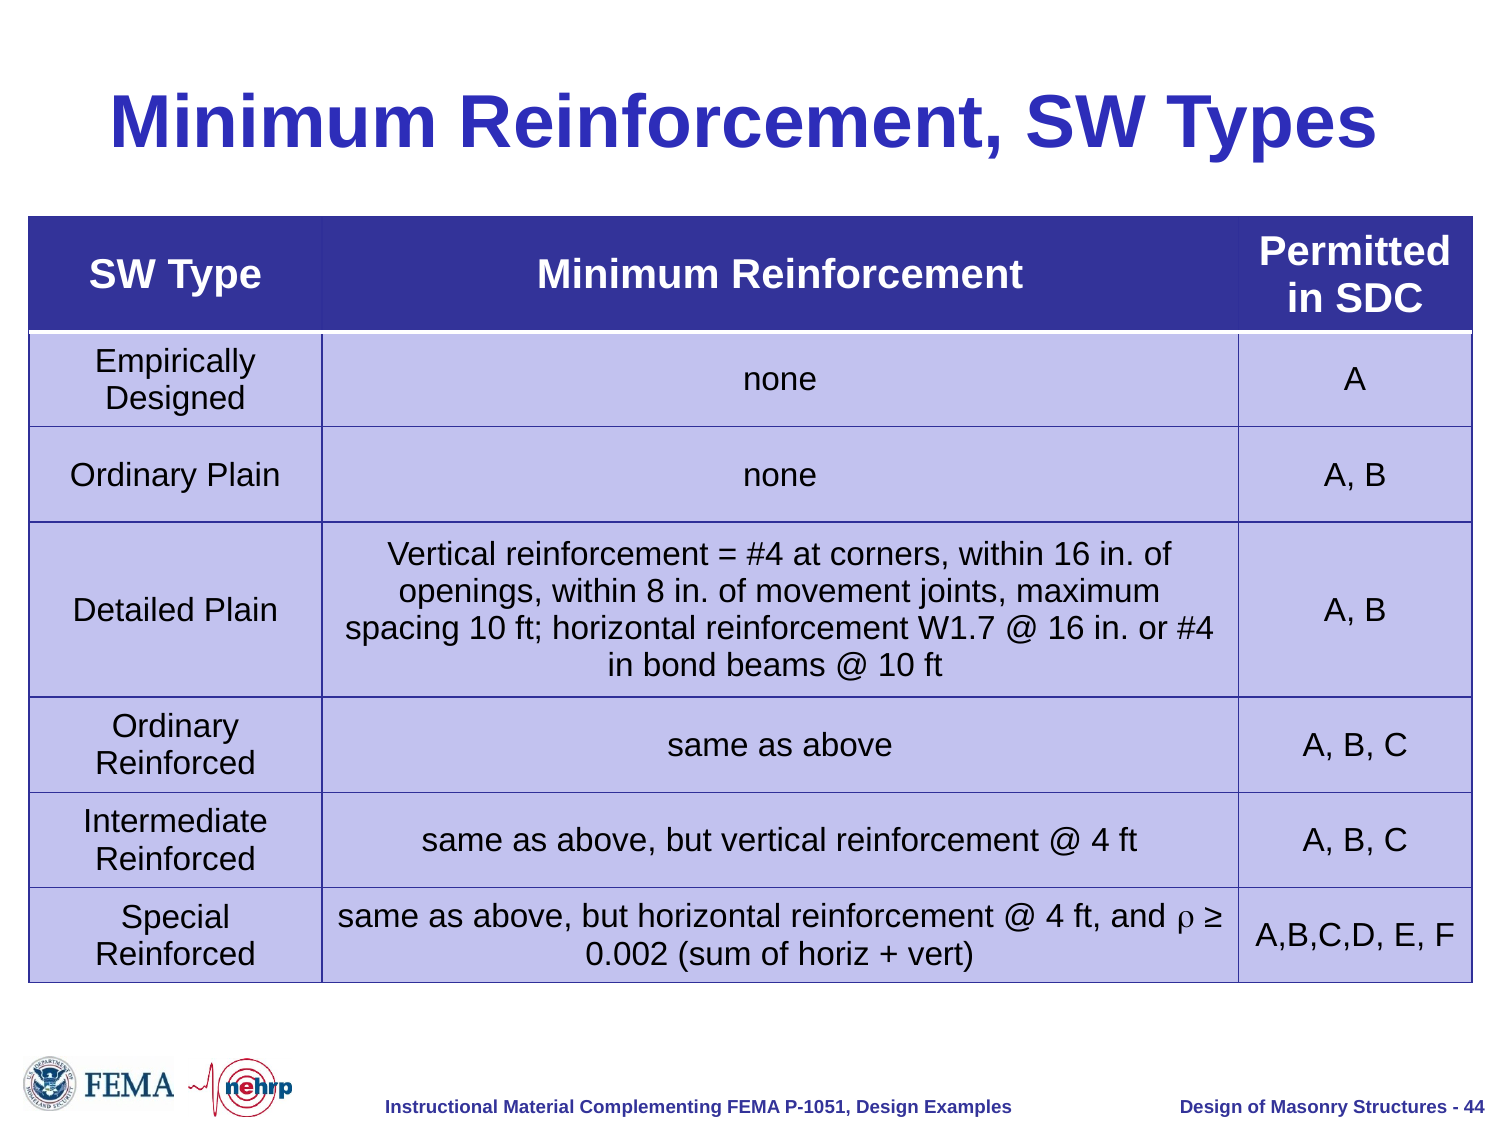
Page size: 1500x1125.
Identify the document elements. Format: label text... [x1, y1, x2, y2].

table_cell same as above, but vertical reinforcement @ 4 ft [323, 793, 1238, 887]
table_cell A [1239, 334, 1471, 426]
table_cell A, B, C [1239, 698, 1471, 792]
picture [23, 1056, 174, 1111]
slide_number Design of Masonry Structures - 44 [1042, 1077, 1500, 1125]
table_cell Detailed Plain [30, 523, 321, 696]
table_header Permitted in SDC [1239, 217, 1471, 330]
table_cell Special Reinforced [30, 888, 321, 982]
table_header Minimum Reinforcement [323, 217, 1238, 330]
table_cell Ordinary Plain [30, 427, 321, 521]
table_cell none [323, 334, 1238, 426]
table_cell A, B, C [1239, 793, 1471, 887]
table_cell same as above, but horizontal reinforcement @ 4 ft, and  ≥ 0.002 (sum of horiz + vert) [323, 888, 1238, 982]
table_cell Empirically Designed [30, 334, 321, 426]
table_cell A, B [1239, 427, 1471, 521]
picture [188, 1058, 292, 1117]
title Minimum Reinforcement, SW Types [16, 37, 1472, 198]
table_cell Vertical reinforcement = #4 at corners, within 16 in. of openings, within 8 in. of movement joints, maximum spacing 10 ft; horizontal reinforcement W1.7 @ 16 in. or #4 in bond beams @ 10 ft [323, 523, 1238, 696]
table_cell Ordinary Reinforced [30, 698, 321, 792]
table_cell same as above [323, 698, 1238, 792]
table_cell A, B [1239, 523, 1471, 696]
table_cell none [323, 427, 1238, 521]
table_cell Intermediate Reinforced [30, 793, 321, 887]
table_header SW Type [30, 217, 321, 330]
table_cell A,B,C,D, E, F [1239, 888, 1471, 982]
footer Instructional Material Complementing FEMA P-1051, Design Examples [337, 1087, 1042, 1125]
